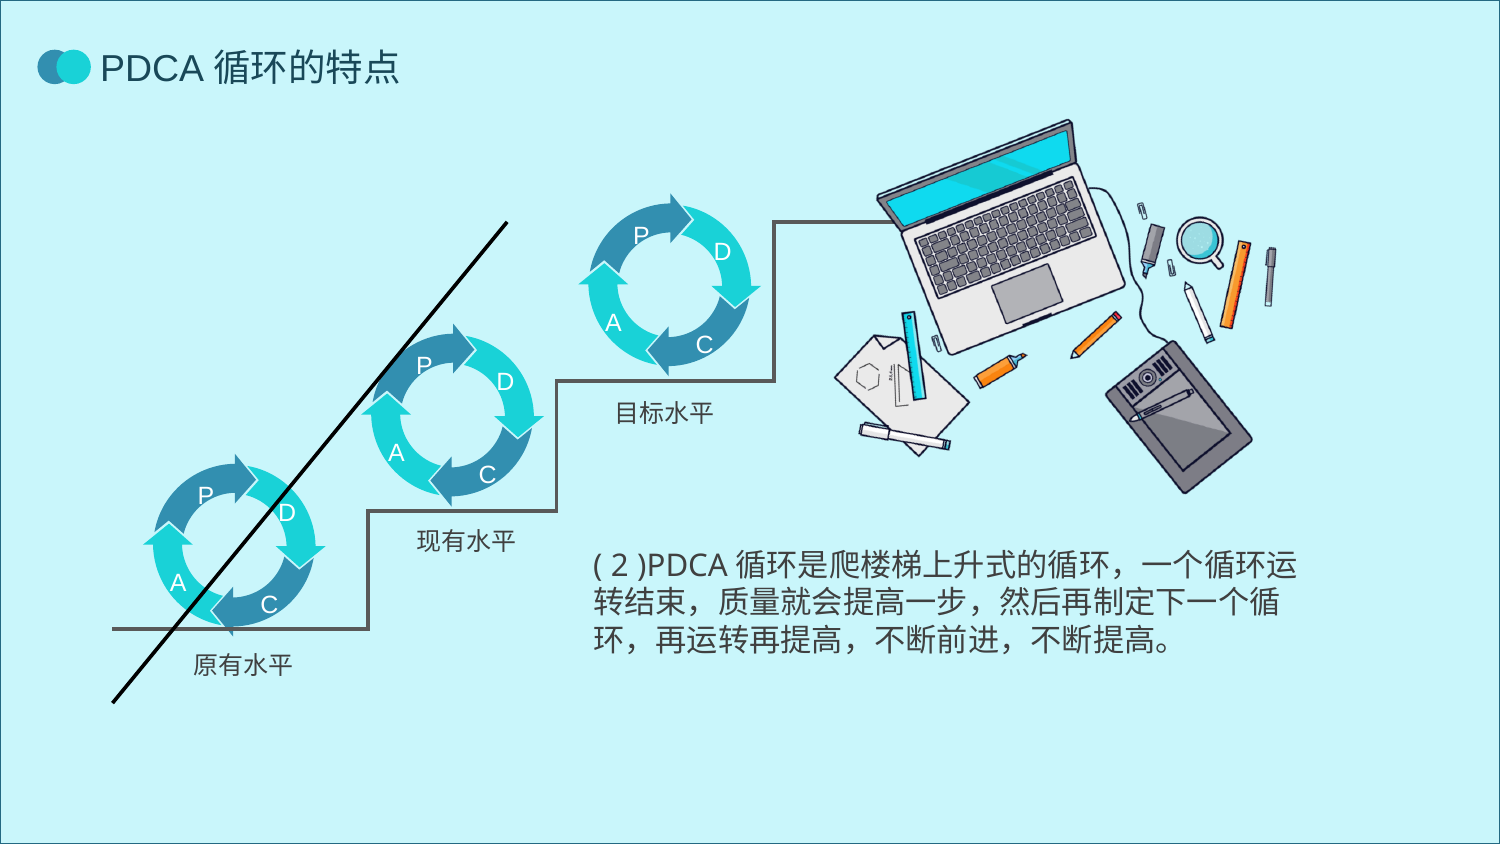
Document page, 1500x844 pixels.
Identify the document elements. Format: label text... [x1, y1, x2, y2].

picture [839, 62, 1378, 596]
text_box ( 2 )PDCA循环是爬楼梯上升式的循环，一个循环运转结束，质量就会提高一步，然后再制定下一个循环，再运转再提高，不断前进，不断提高。 [902, 537, 1325, 665]
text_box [112, 193, 902, 704]
